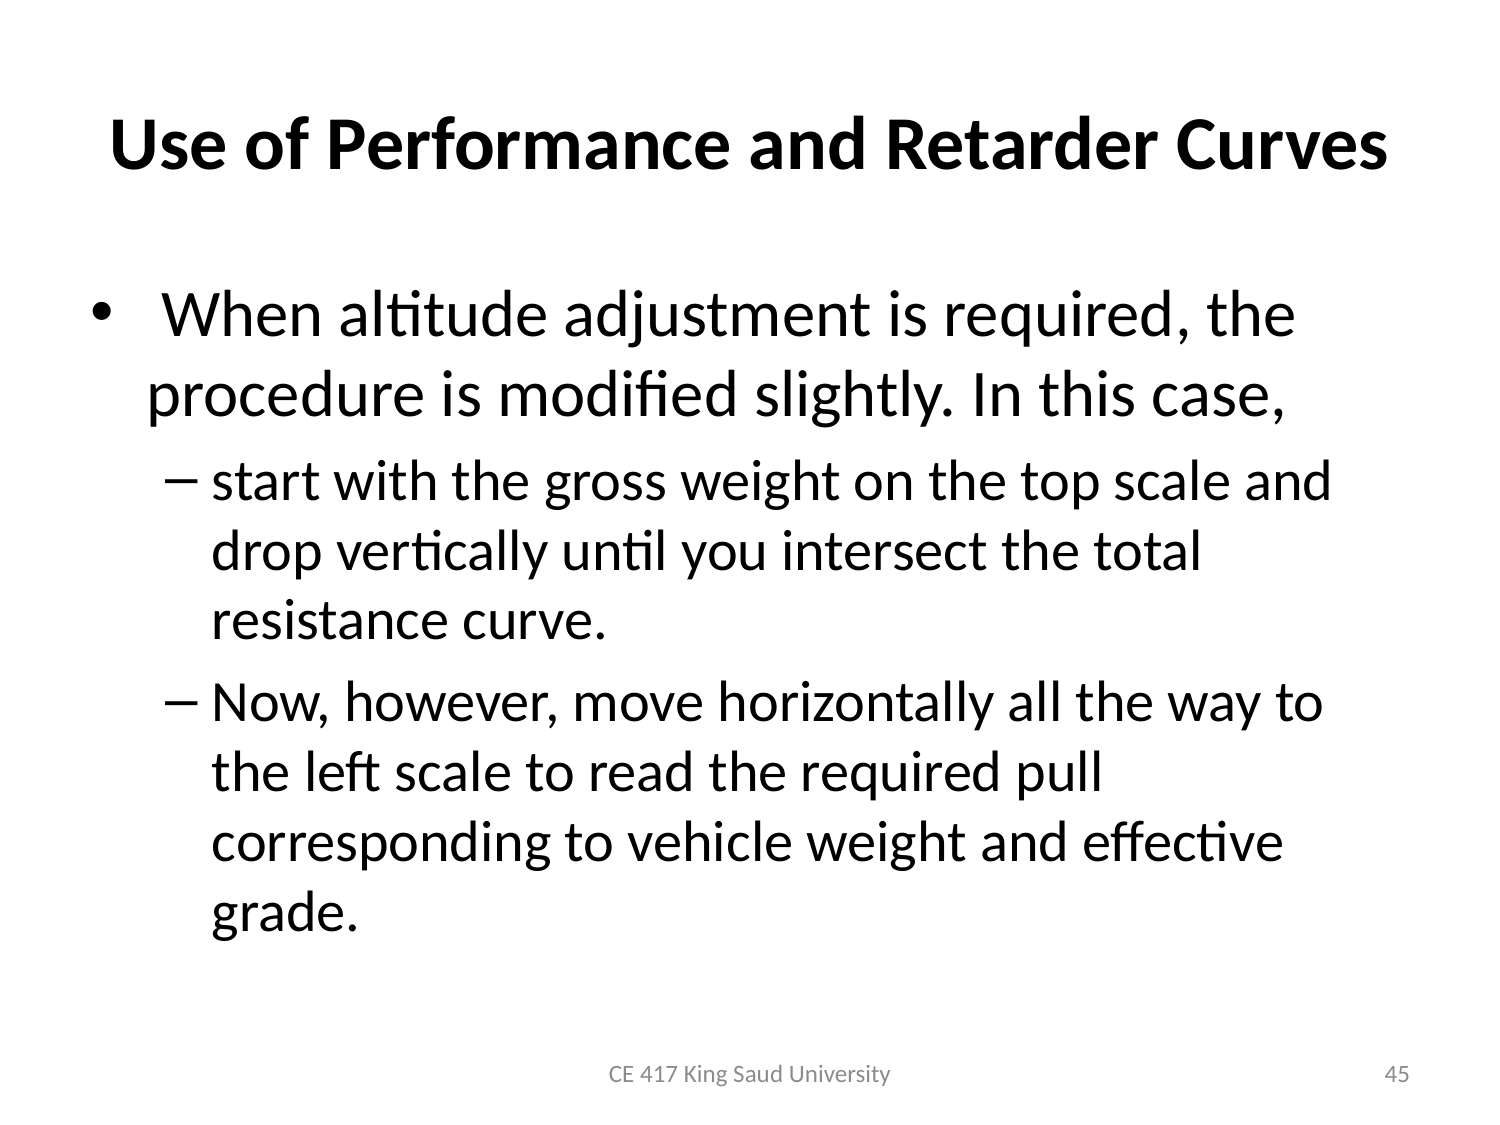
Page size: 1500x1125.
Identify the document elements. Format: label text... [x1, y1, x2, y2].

title Use of Performance and Retarder Curves [75, 45, 1425, 233]
slide_number 45 [1074, 1042, 1425, 1103]
list When altitude adjustment is required, the procedure is modified slightly. In this case, start with the gross weight on the top scale and drop vertically until you intersect the total resistance curve. Now, however, move horizontally all the way to the left scale to read the required pull corresponding to vehicle weight and effective grade. [75, 262, 1425, 1005]
footer CE 417 King Saud University [512, 1042, 988, 1103]
